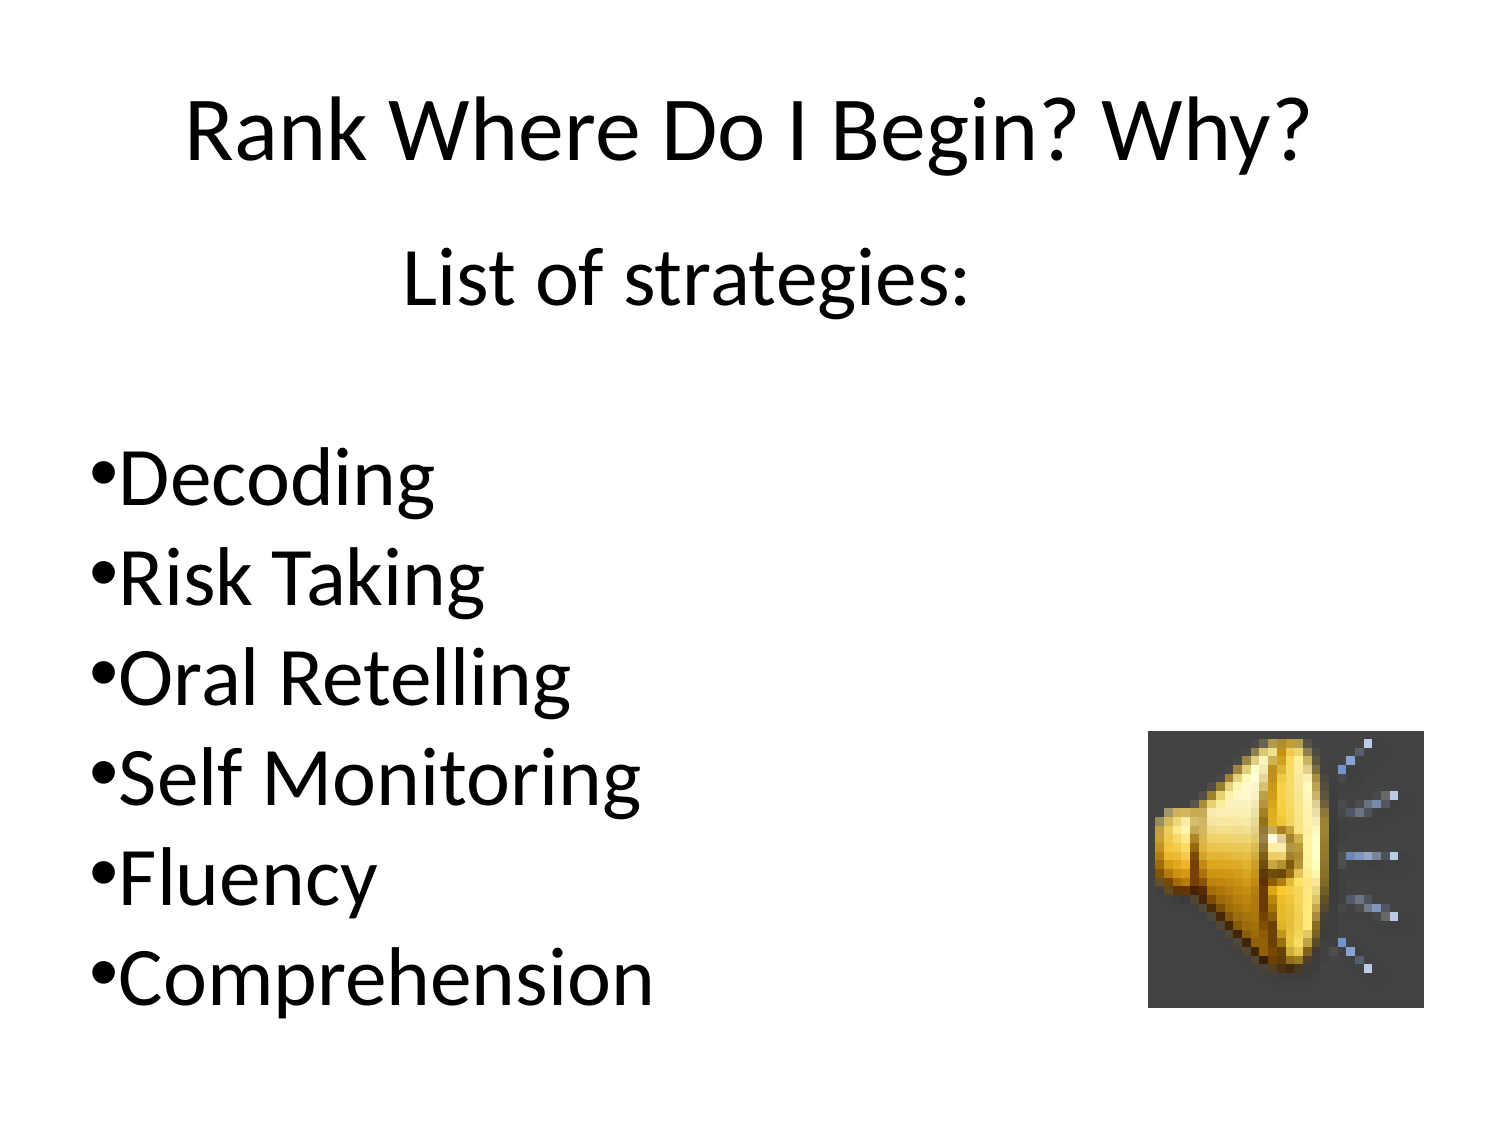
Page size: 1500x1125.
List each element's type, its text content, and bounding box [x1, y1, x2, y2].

text_box List of strategies: Decoding Risk Taking Oral Retelling Self Monitoring Fluency Comprehension [75, 214, 1300, 1030]
title Rank Where Do I Begin? Why? [75, 30, 1425, 218]
picture [1146, 729, 1426, 1009]
